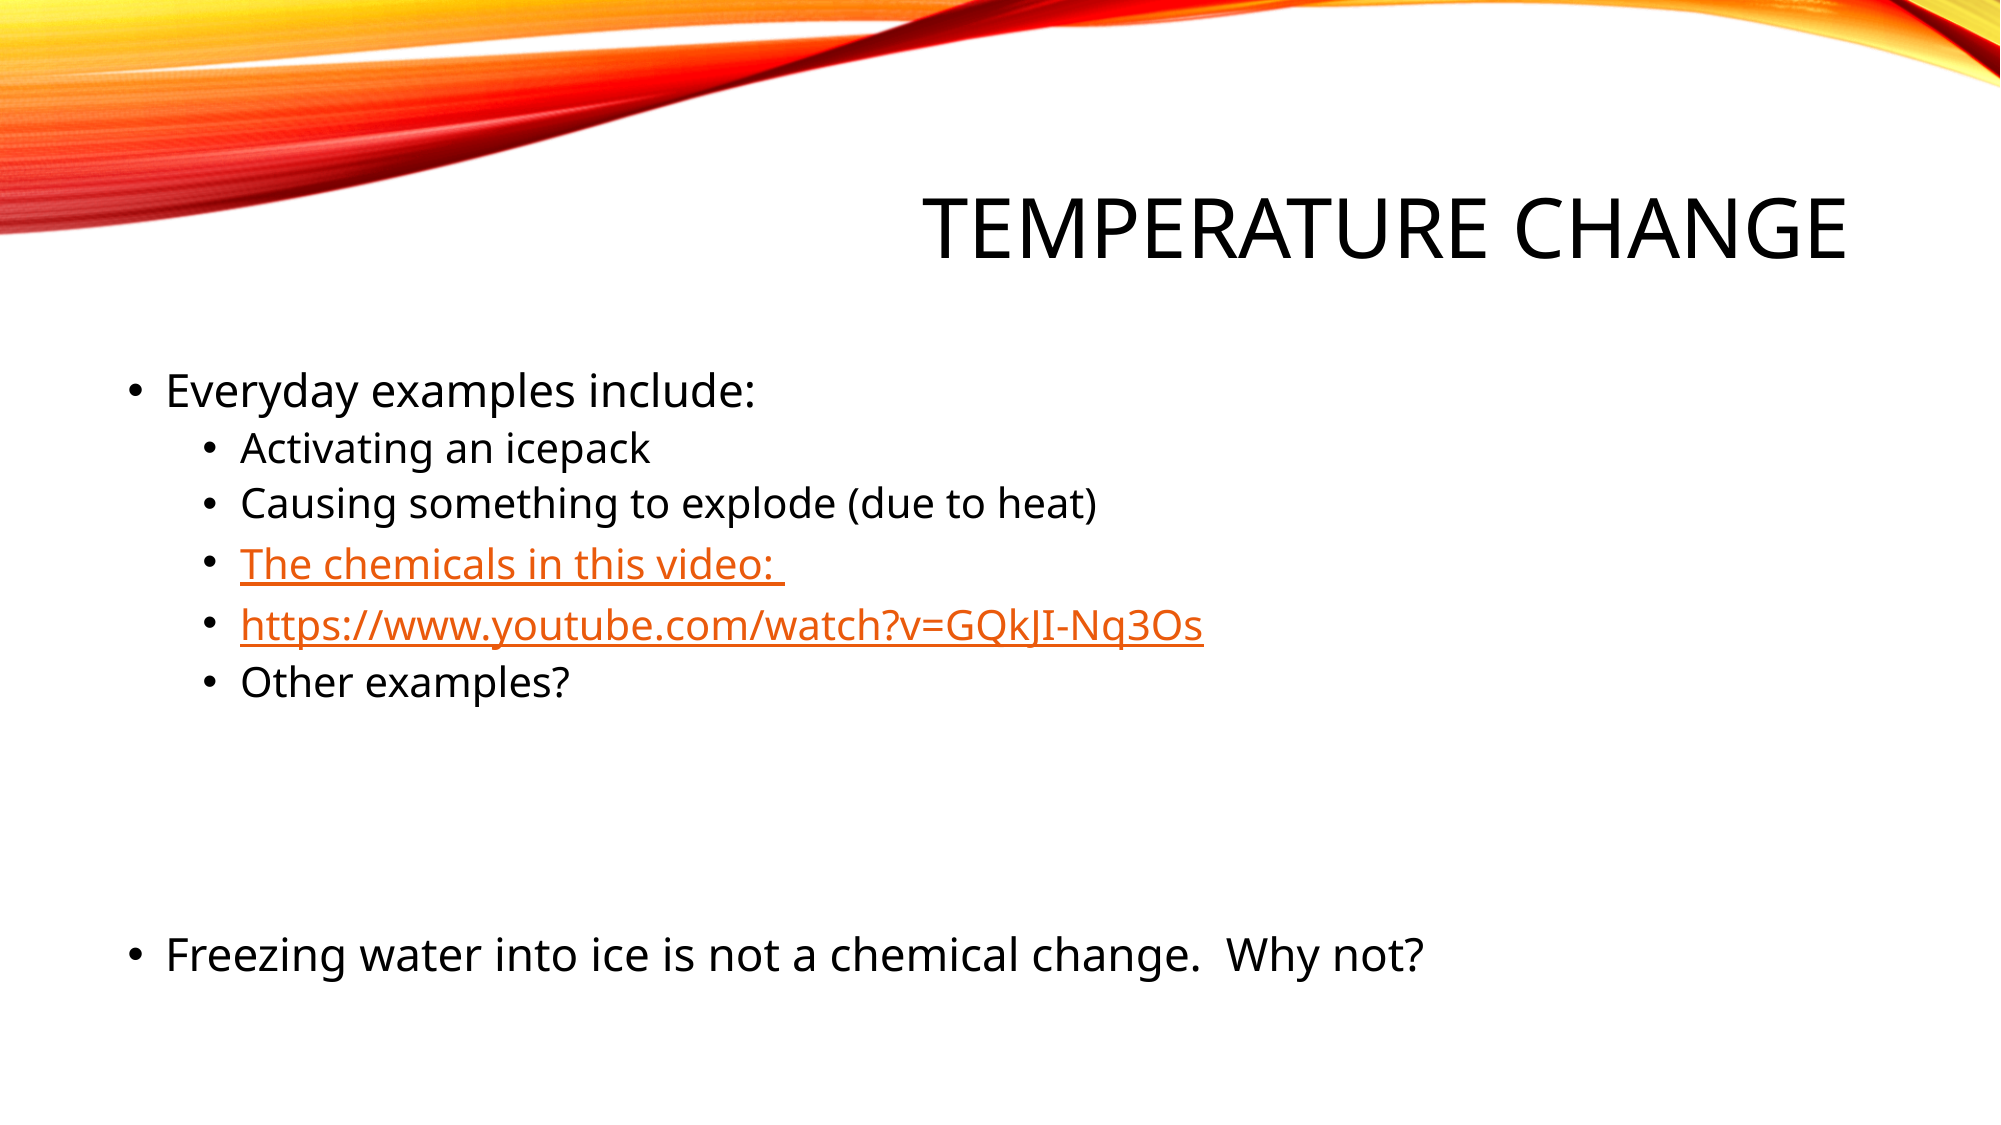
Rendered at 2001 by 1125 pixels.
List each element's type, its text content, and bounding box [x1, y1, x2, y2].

title Temperature Change [474, 125, 1888, 338]
picture [0, 0, 2000, 237]
list Everyday examples include: Activating an icepack Causing something to explode (due to heat) The chemicals in this video: https://www.youtube.com/watch?v=GQkJI-Nq3Os Other examples? Freezing water into ice is not a chemical change. Why not? [112, 360, 1888, 1021]
